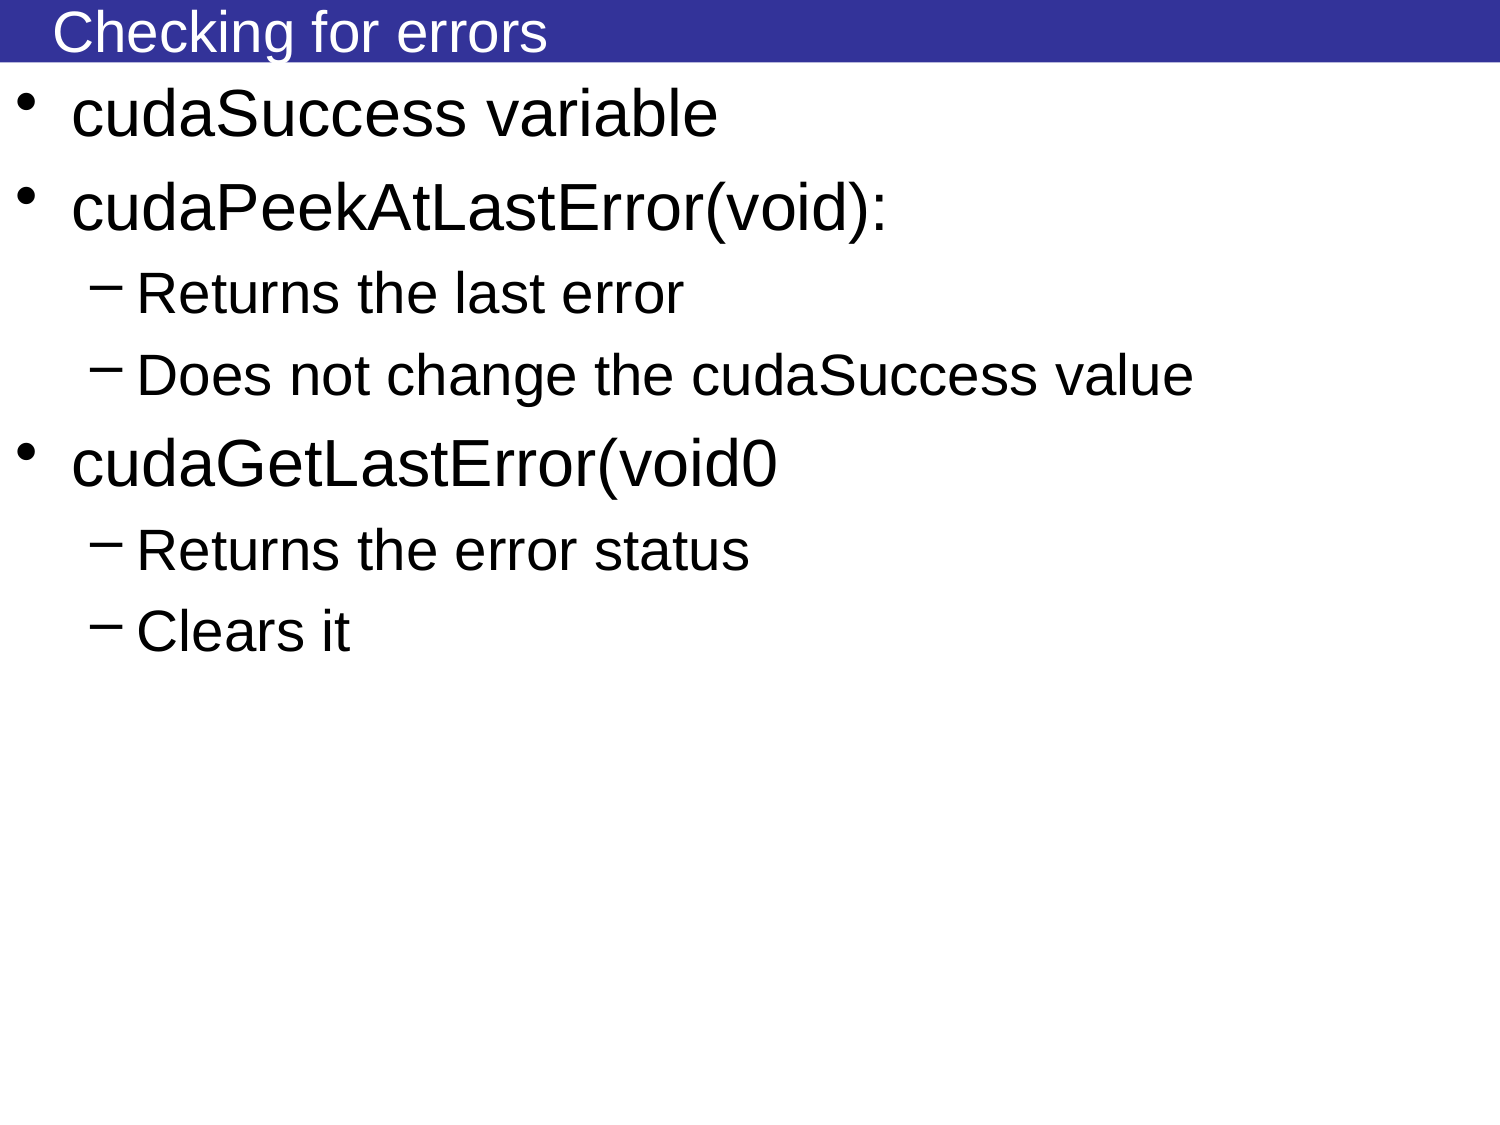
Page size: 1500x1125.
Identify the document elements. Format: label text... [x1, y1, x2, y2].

title Checking for errors [37, 7, 1426, 51]
list cudaSuccess variable cudaPeekAtLastError(void): Returns the last error Does not change the cudaSuccess value cudaGetLastError(void0 Returns the error status Clears it [0, 62, 1500, 1125]
